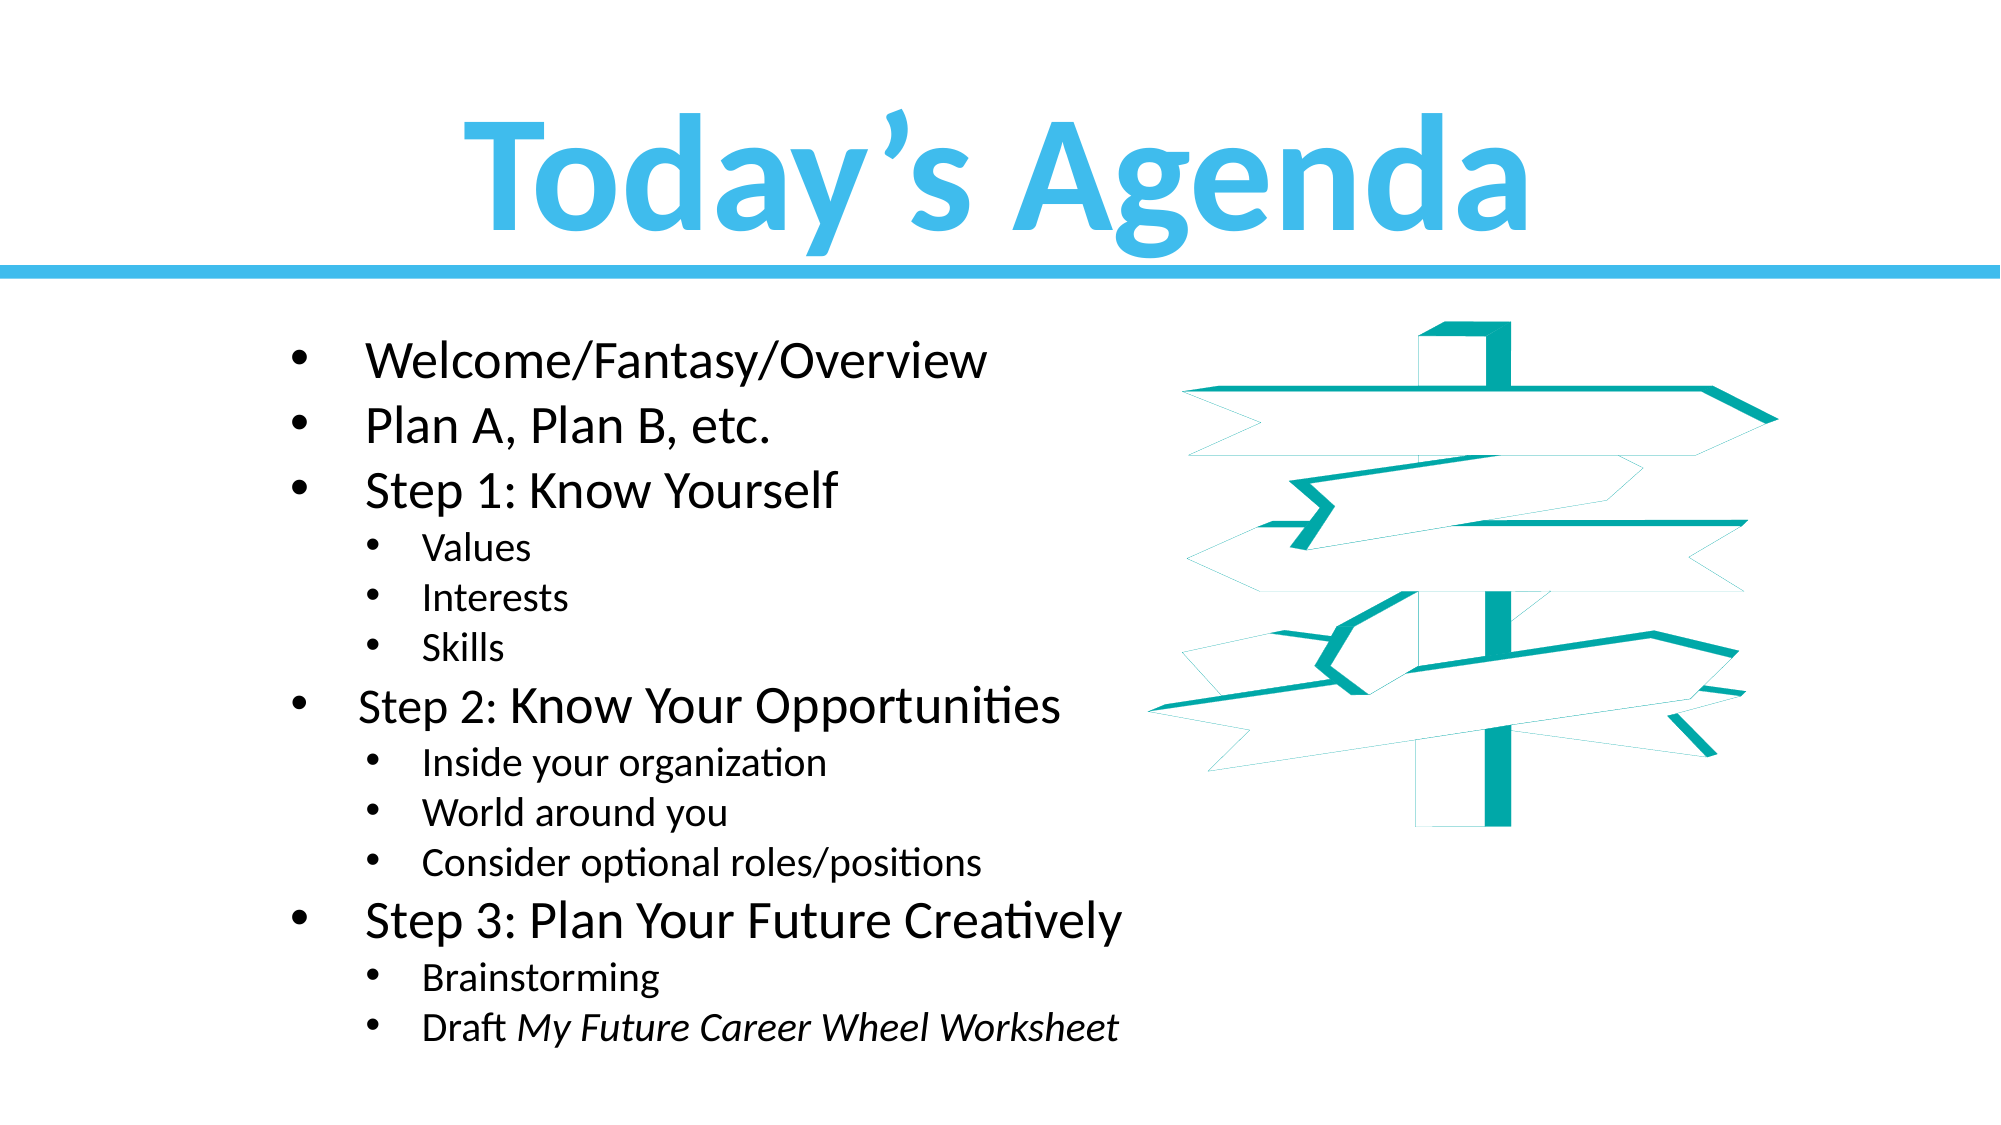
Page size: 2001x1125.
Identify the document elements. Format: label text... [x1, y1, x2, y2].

text_box Welcome/Fantasy/Overview Plan A, Plan B, etc. Step 1: Know Yourself Values Interests Skills Step 2: Know Your Opportunities Inside your organization World around you Consider optional roles/positions Step 3: Plan Your Future Creatively Brainstorming Draft My Future Career Wheel Worksheet [275, 317, 1724, 1117]
picture [1144, 319, 1783, 829]
text_box [0, 265, 2000, 279]
text_box Today’s Agenda [124, 83, 1876, 265]
